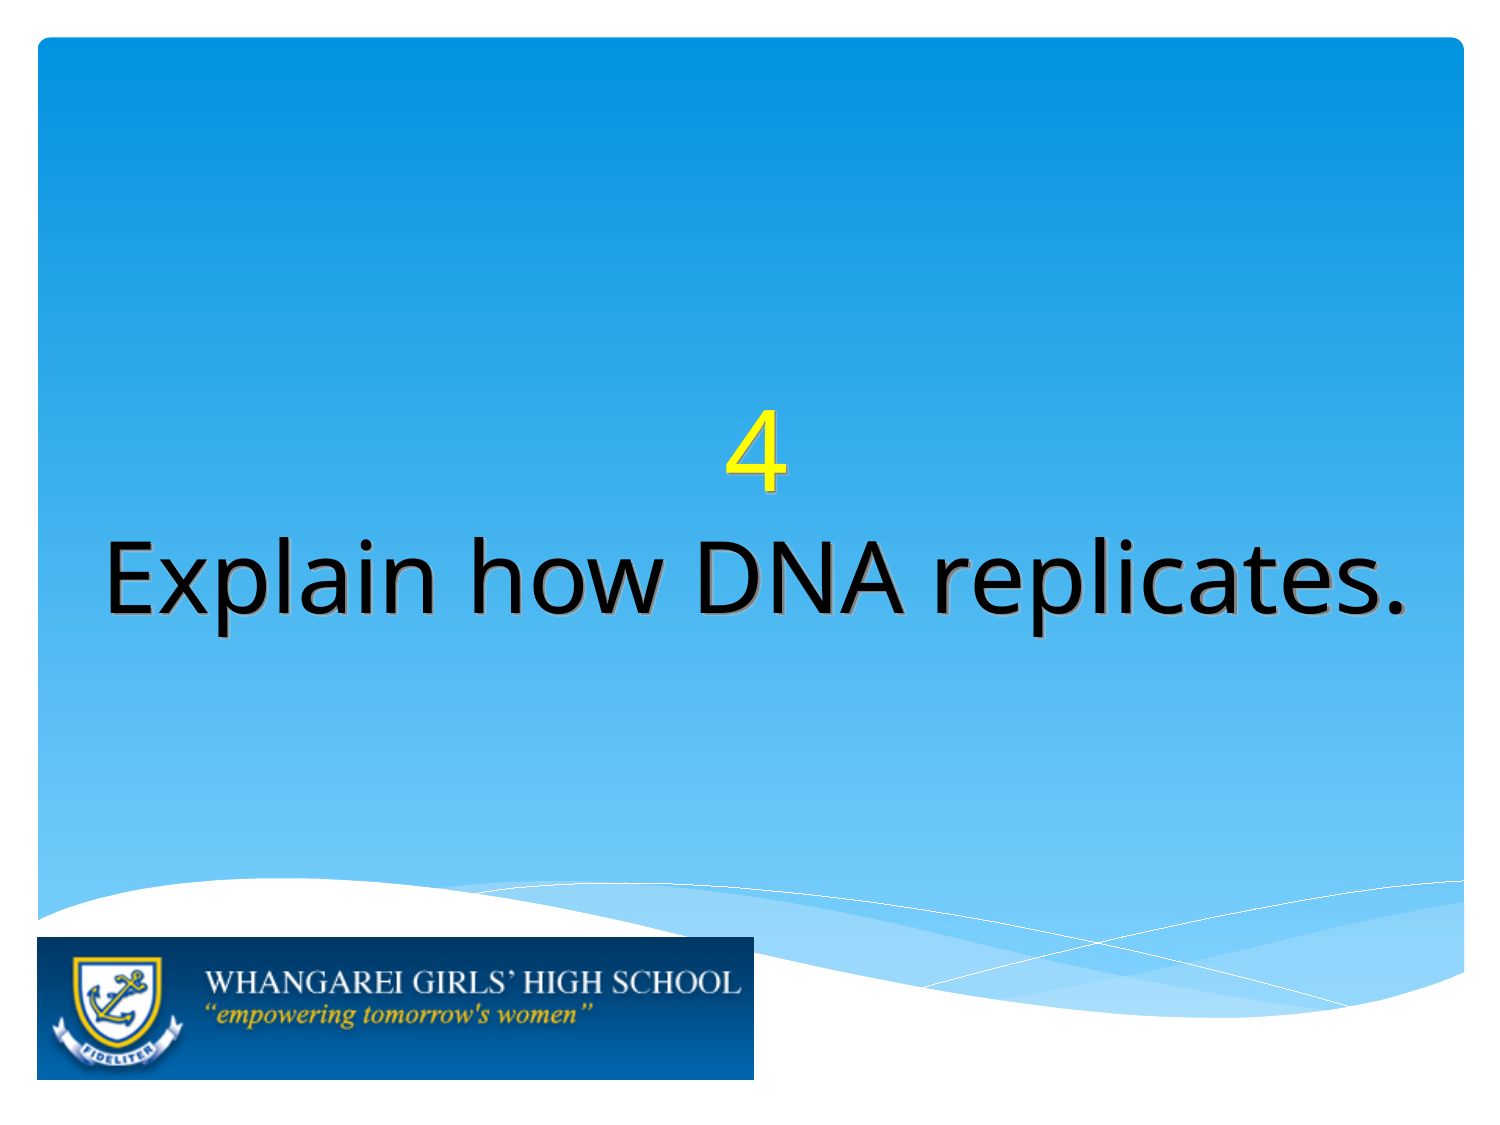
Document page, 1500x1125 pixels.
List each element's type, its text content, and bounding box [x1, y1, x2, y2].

text_box 4 Explain how DNA replicates. [74, 99, 1438, 913]
picture [37, 937, 754, 1080]
